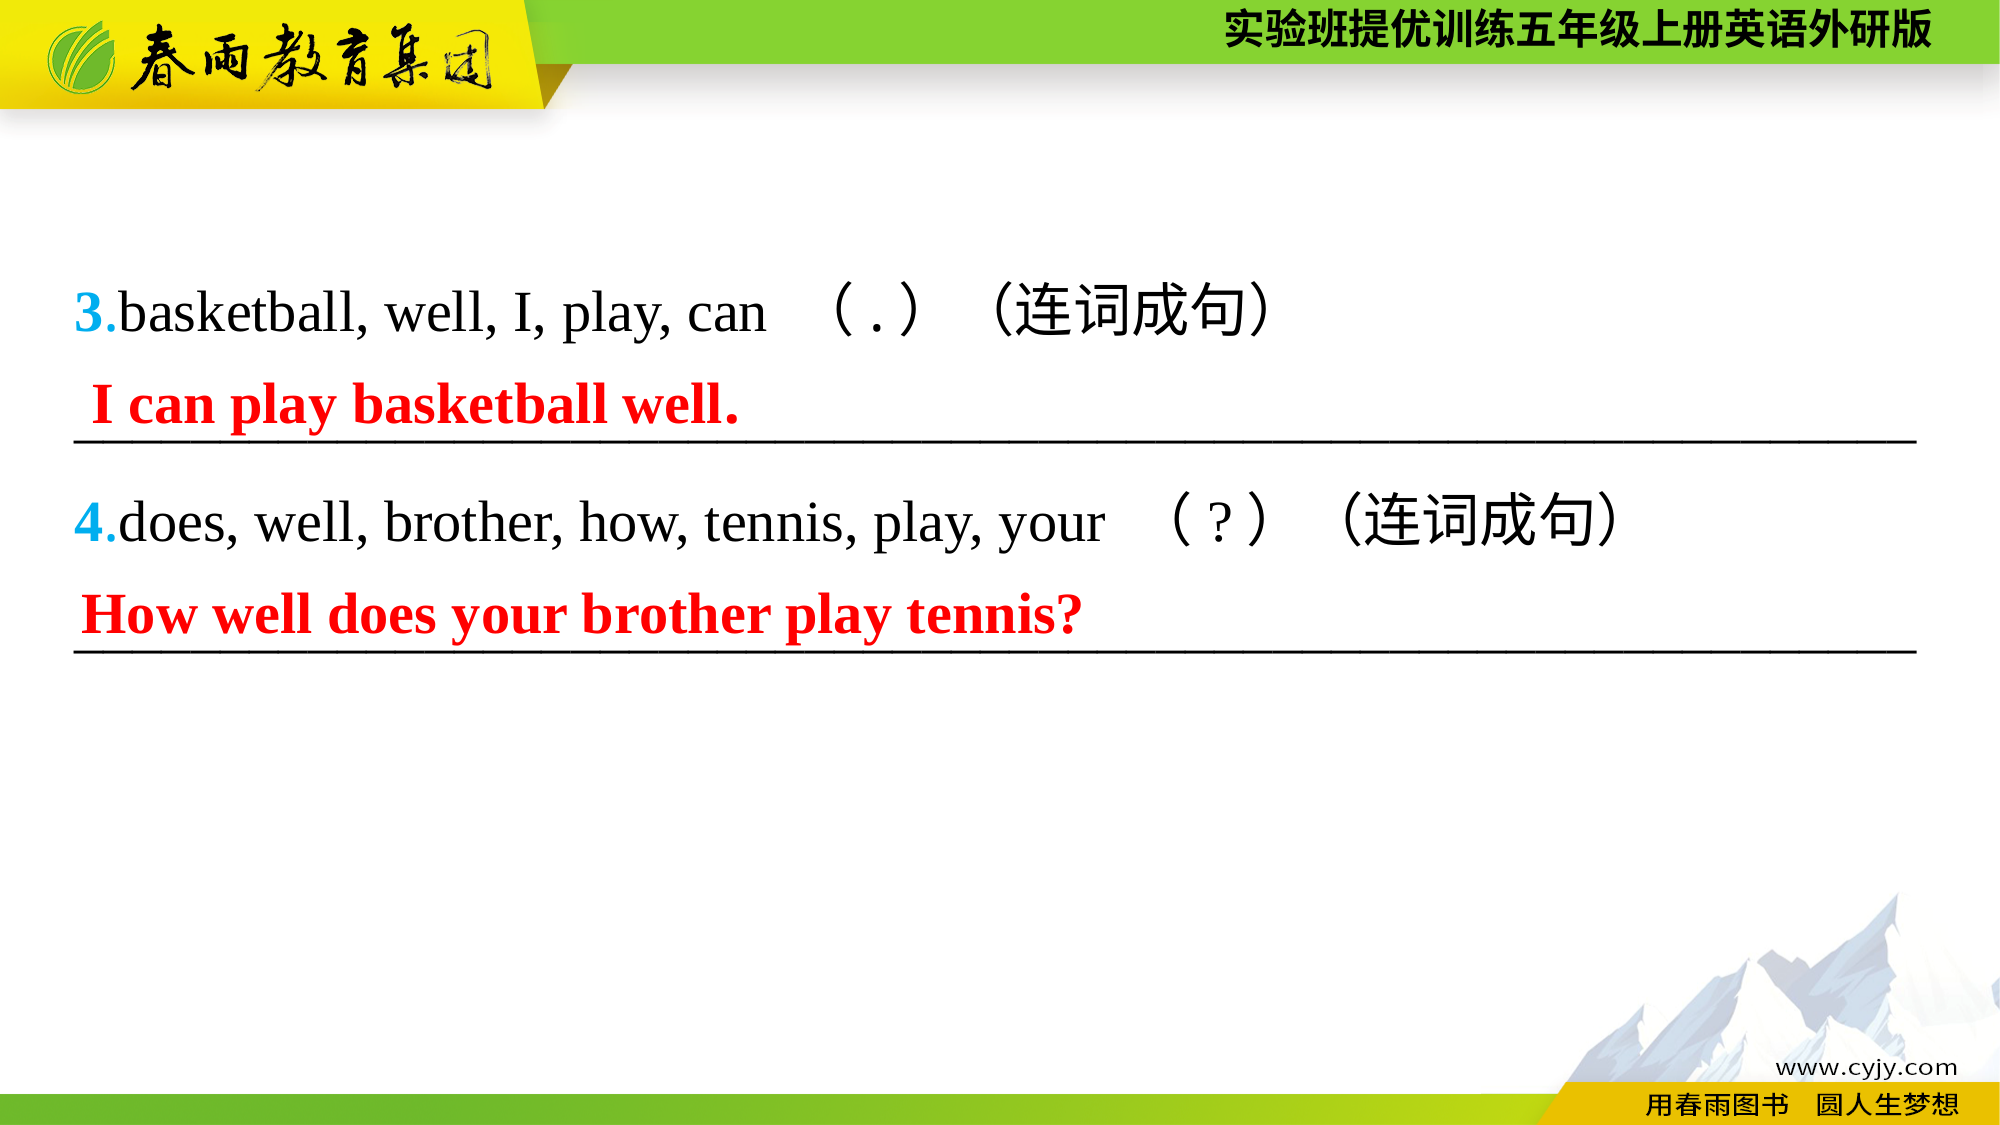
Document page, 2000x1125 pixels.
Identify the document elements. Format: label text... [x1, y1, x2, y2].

list 3.basketball, well, I, play, can （.）（连词成句） _______________________________________________________________ 4.does, well, brother, how, tennis, play, your （?）（连词成句） _______________________________________________________________ [59, 230, 1944, 657]
picture [0, 0, 2000, 1125]
text_box How well does your brother play tennis? [66, 532, 1346, 653]
text_box I can play basketball well. [76, 322, 755, 443]
